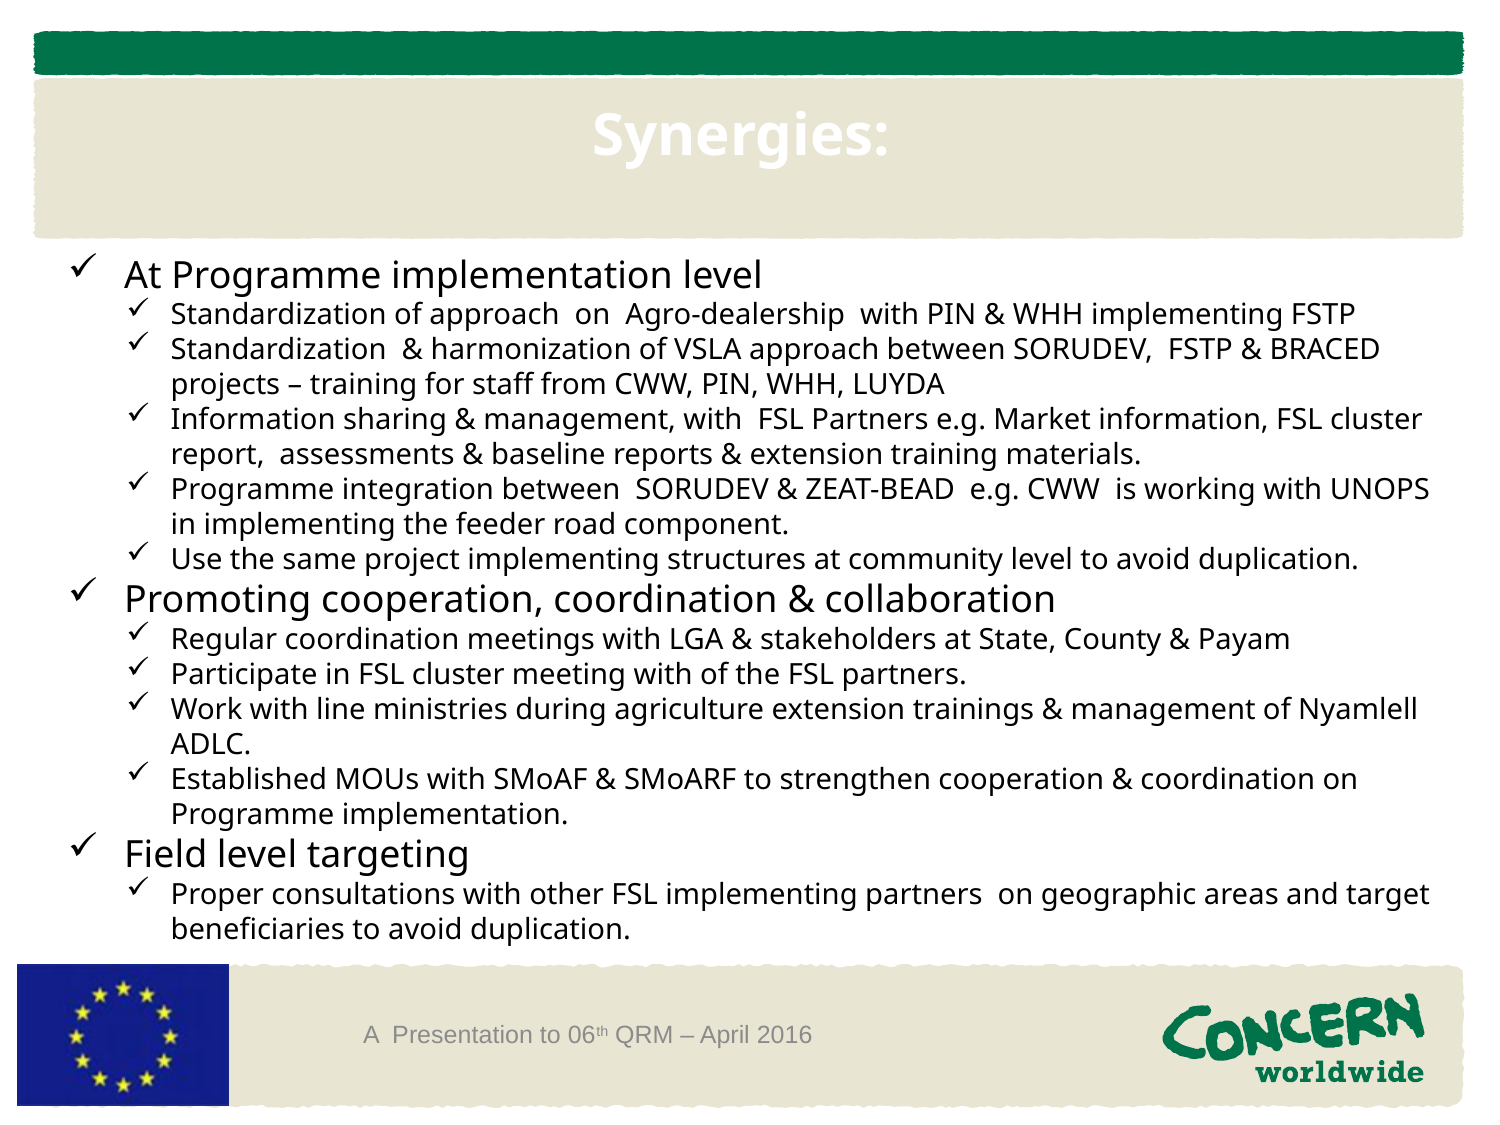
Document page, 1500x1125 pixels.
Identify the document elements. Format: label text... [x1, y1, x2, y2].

picture [17, 963, 229, 1107]
list At Programme implementation level Standardization of approach on Agro-dealership with PIN & WHH implementing FSTP Standardization & harmonization of VSLA approach between SORUDEV, FSTP & BRACED projects – training for staff from CWW, PIN, WHH, LUYDA Information sharing & management, with FSL Partners e.g. Market information, FSL cluster report, assessments & baseline reports & extension training materials. Programme integration between SORUDEV & ZEAT-BEAD e.g. CWW is working with UNOPS in implementing the feeder road component. Use the same project implementing structures at community level to avoid duplication. Promoting cooperation, coordination & collaboration Regular coordination meetings with LGA & stakeholders at State, County & Payam Participate in FSL cluster meeting with of the FSL partners. Work with line ministries during agriculture extension trainings & management of Nyamlell ADLC. Established MOUs with SMoAF & SMoARF to strengthen cooperation & coordination on Programme implementation. Field level targeting Proper consultations with other FSL implementing partners on geographic areas and target beneficiaries to avoid duplication. [53, 243, 1471, 953]
text_box [809, 397, 841, 503]
title Synergies: [75, 45, 1424, 220]
list A Presentation to 06th QRM – April 2016 [348, 1011, 1140, 1071]
